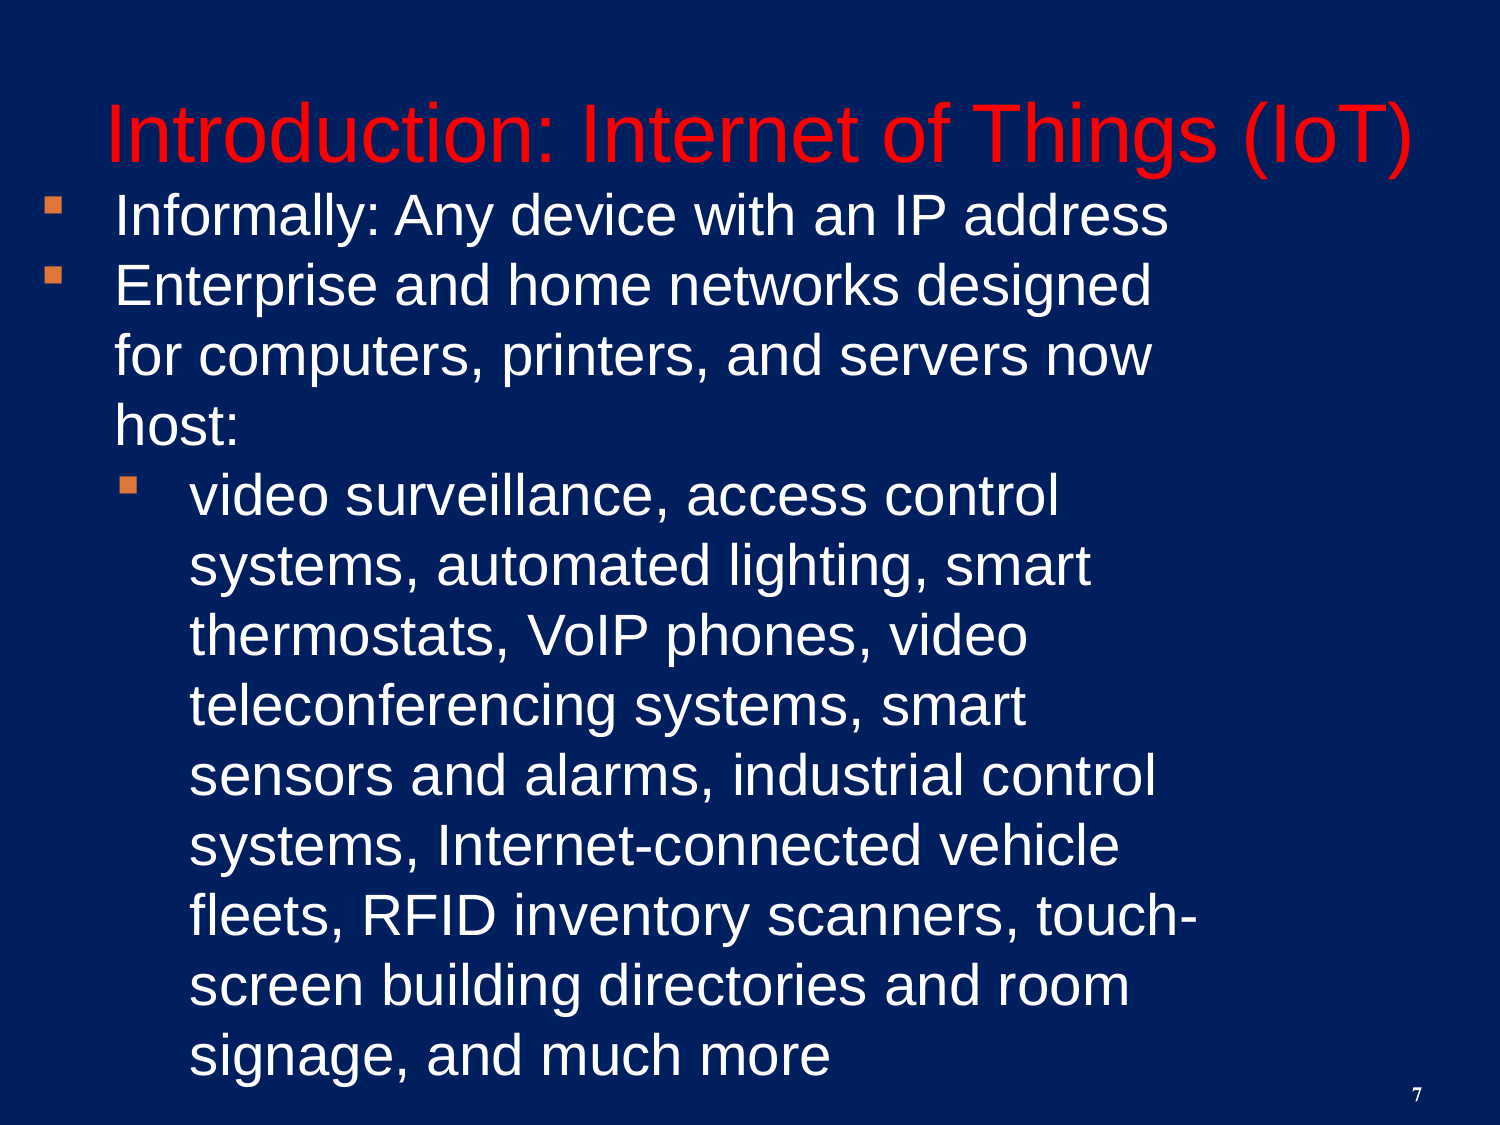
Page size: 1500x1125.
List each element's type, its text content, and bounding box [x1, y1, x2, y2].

title Introduction: Internet of Things (IoT) [44, 53, 1456, 267]
text_box [1412, 1087, 1422, 1102]
text_box Informally: Any device with an IP address Enterprise and home networks designed for computers, printers, and servers now host: video surveillance, access control systems, automated lighting, smart thermostats, VoIP phones, video teleconferencing systems, smart sensors and alarms, industrial control systems, Internet-connected vehicle fleets, RFID inventory scanners, touch-screen building directories and room signage, and much more [37, 177, 1226, 1125]
